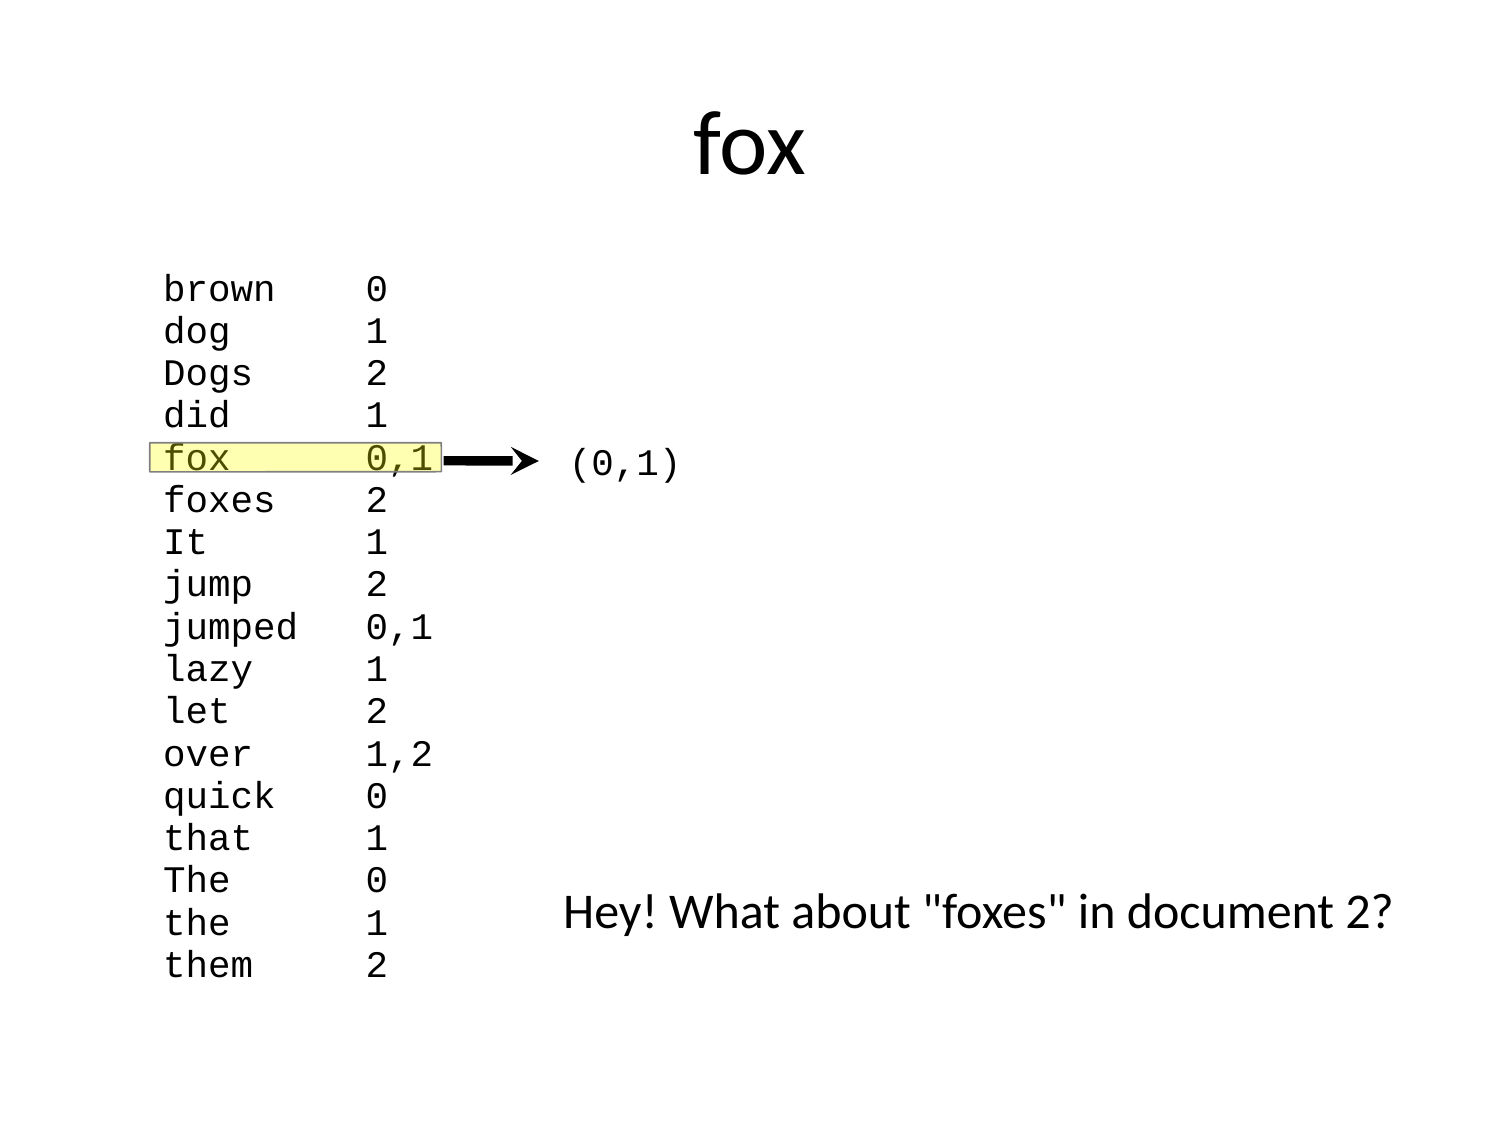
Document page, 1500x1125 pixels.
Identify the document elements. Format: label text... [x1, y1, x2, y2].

title fox [74, 44, 1425, 233]
text_box brown 0 dog 1 Dogs 2 did 1 fox 0,1 foxes 2 It 1 jump 2 jumped 0,1 lazy 1 let 2 over 1,2 quick 0 that 1 The 0 the 1 them 2 [149, 258, 449, 928]
text_box [526, 454, 539, 468]
text_box Hey! What about "foxes" in document 2? [548, 871, 1431, 946]
text_box [149, 442, 442, 472]
text_box (0,1) [555, 433, 855, 486]
